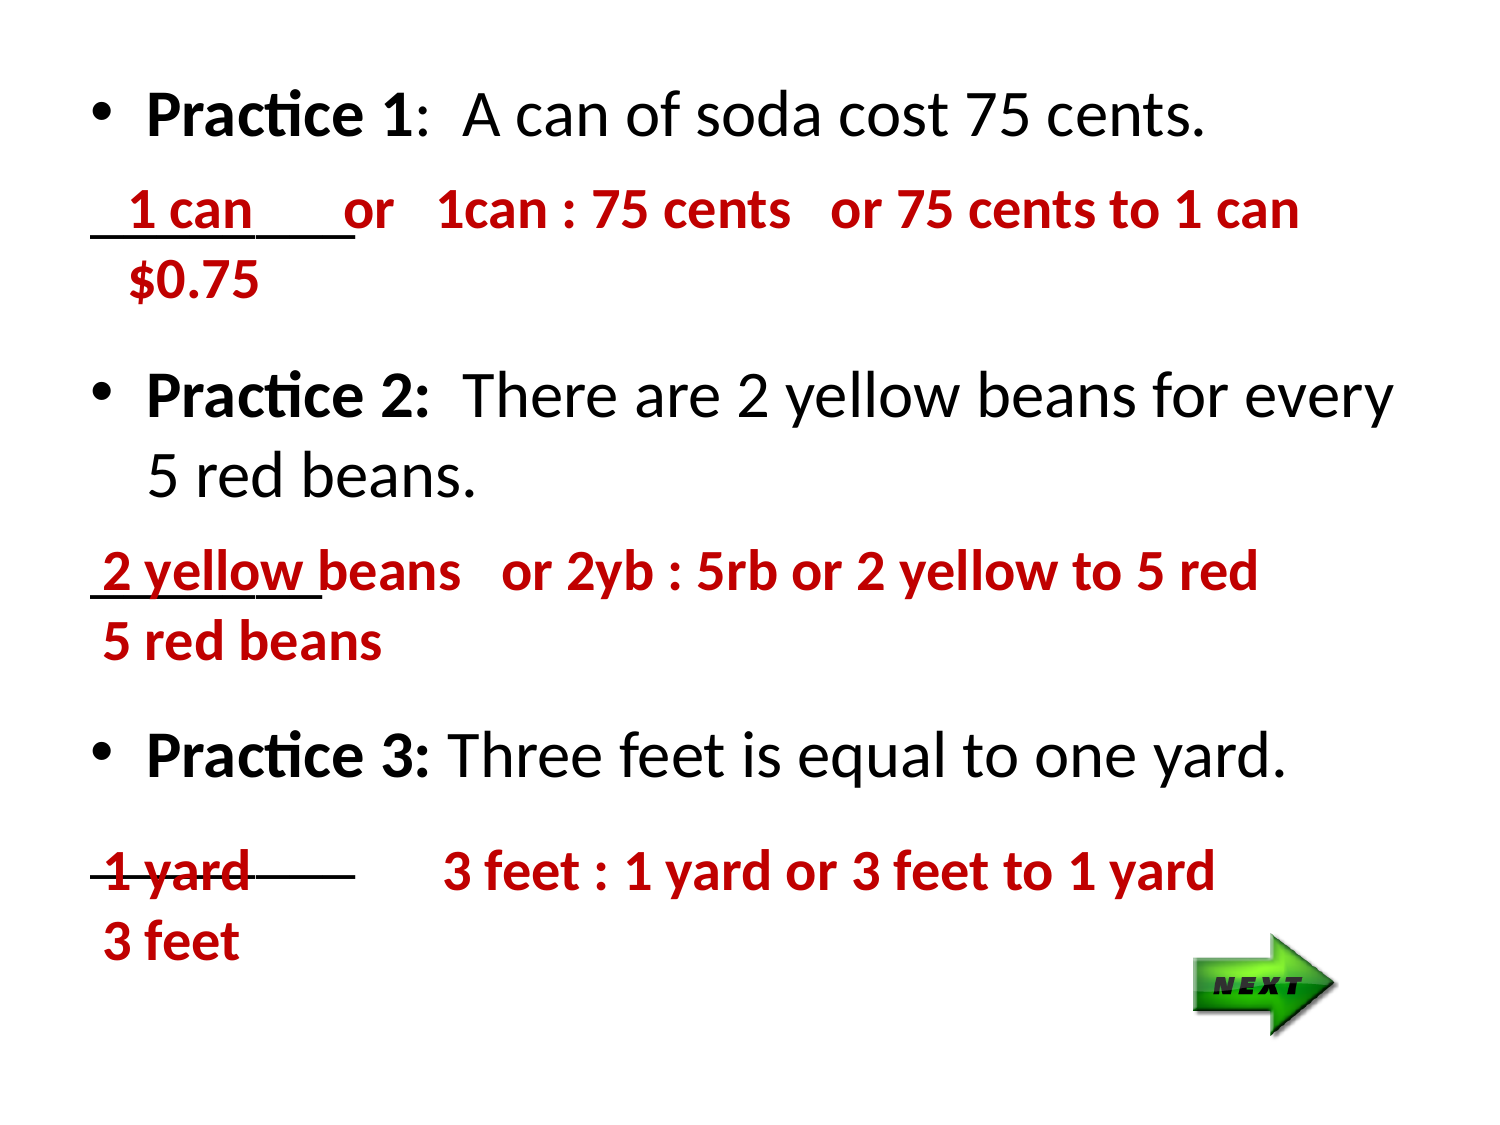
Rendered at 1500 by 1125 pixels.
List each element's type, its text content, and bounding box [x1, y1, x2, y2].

list Practice 1: A can of soda cost 75 cents. ________ Practice 2: There are 2 yellow beans for every 5 red beans. _______ Practice 3: Three feet is equal to one yard. ________ [75, 62, 1438, 1050]
text_box 2 yellow beans or 2yb : 5rb or 2 yellow to 5 red 5 red beans [87, 524, 1375, 680]
text_box 1 can or 1can : 75 cents or 75 cents to 1 can $0.75 [112, 162, 1463, 318]
picture [1187, 912, 1340, 1065]
text_box 1 yard 3 feet : 1 yard or 3 feet to 1 yard 3 feet [87, 824, 1375, 980]
